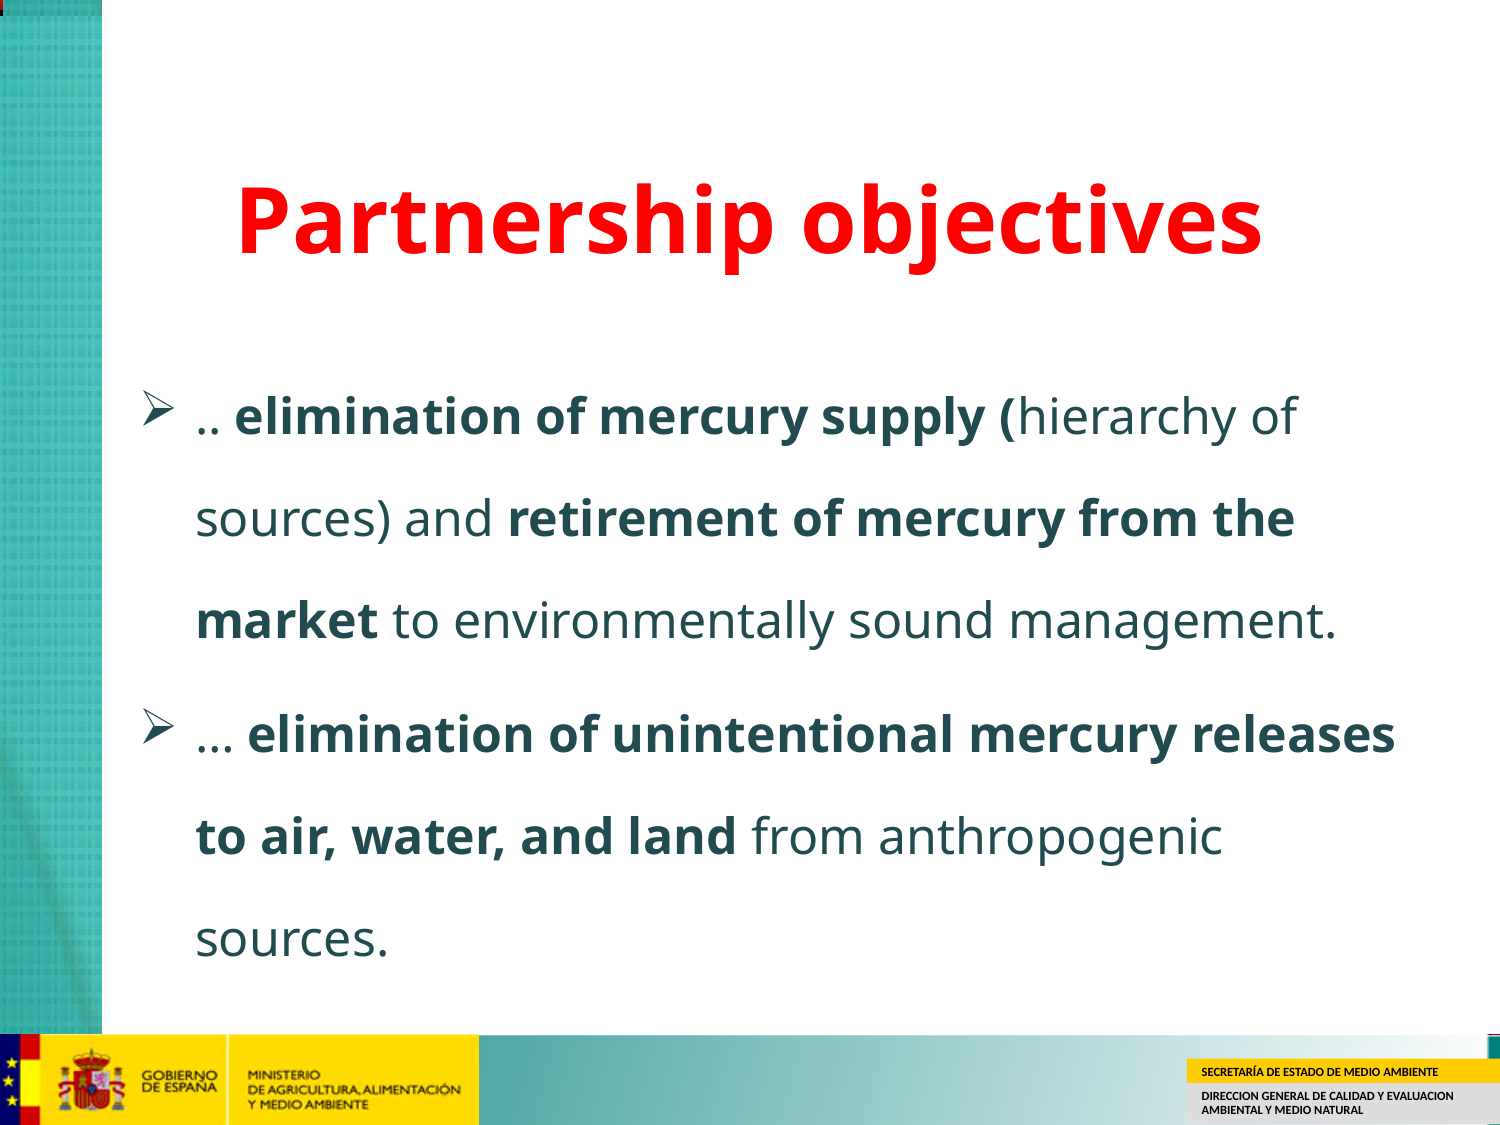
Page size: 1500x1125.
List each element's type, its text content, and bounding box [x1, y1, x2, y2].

picture [0, 0, 1500, 1125]
list .. elimination of mercury supply (hierarchy of sources) and retirement of mercury from the market to environmentally sound management. … elimination of unintentional mercury releases to air, water, and land from anthropogenic sources. [123, 262, 1425, 1005]
title Partnership objectives [75, 45, 1425, 315]
